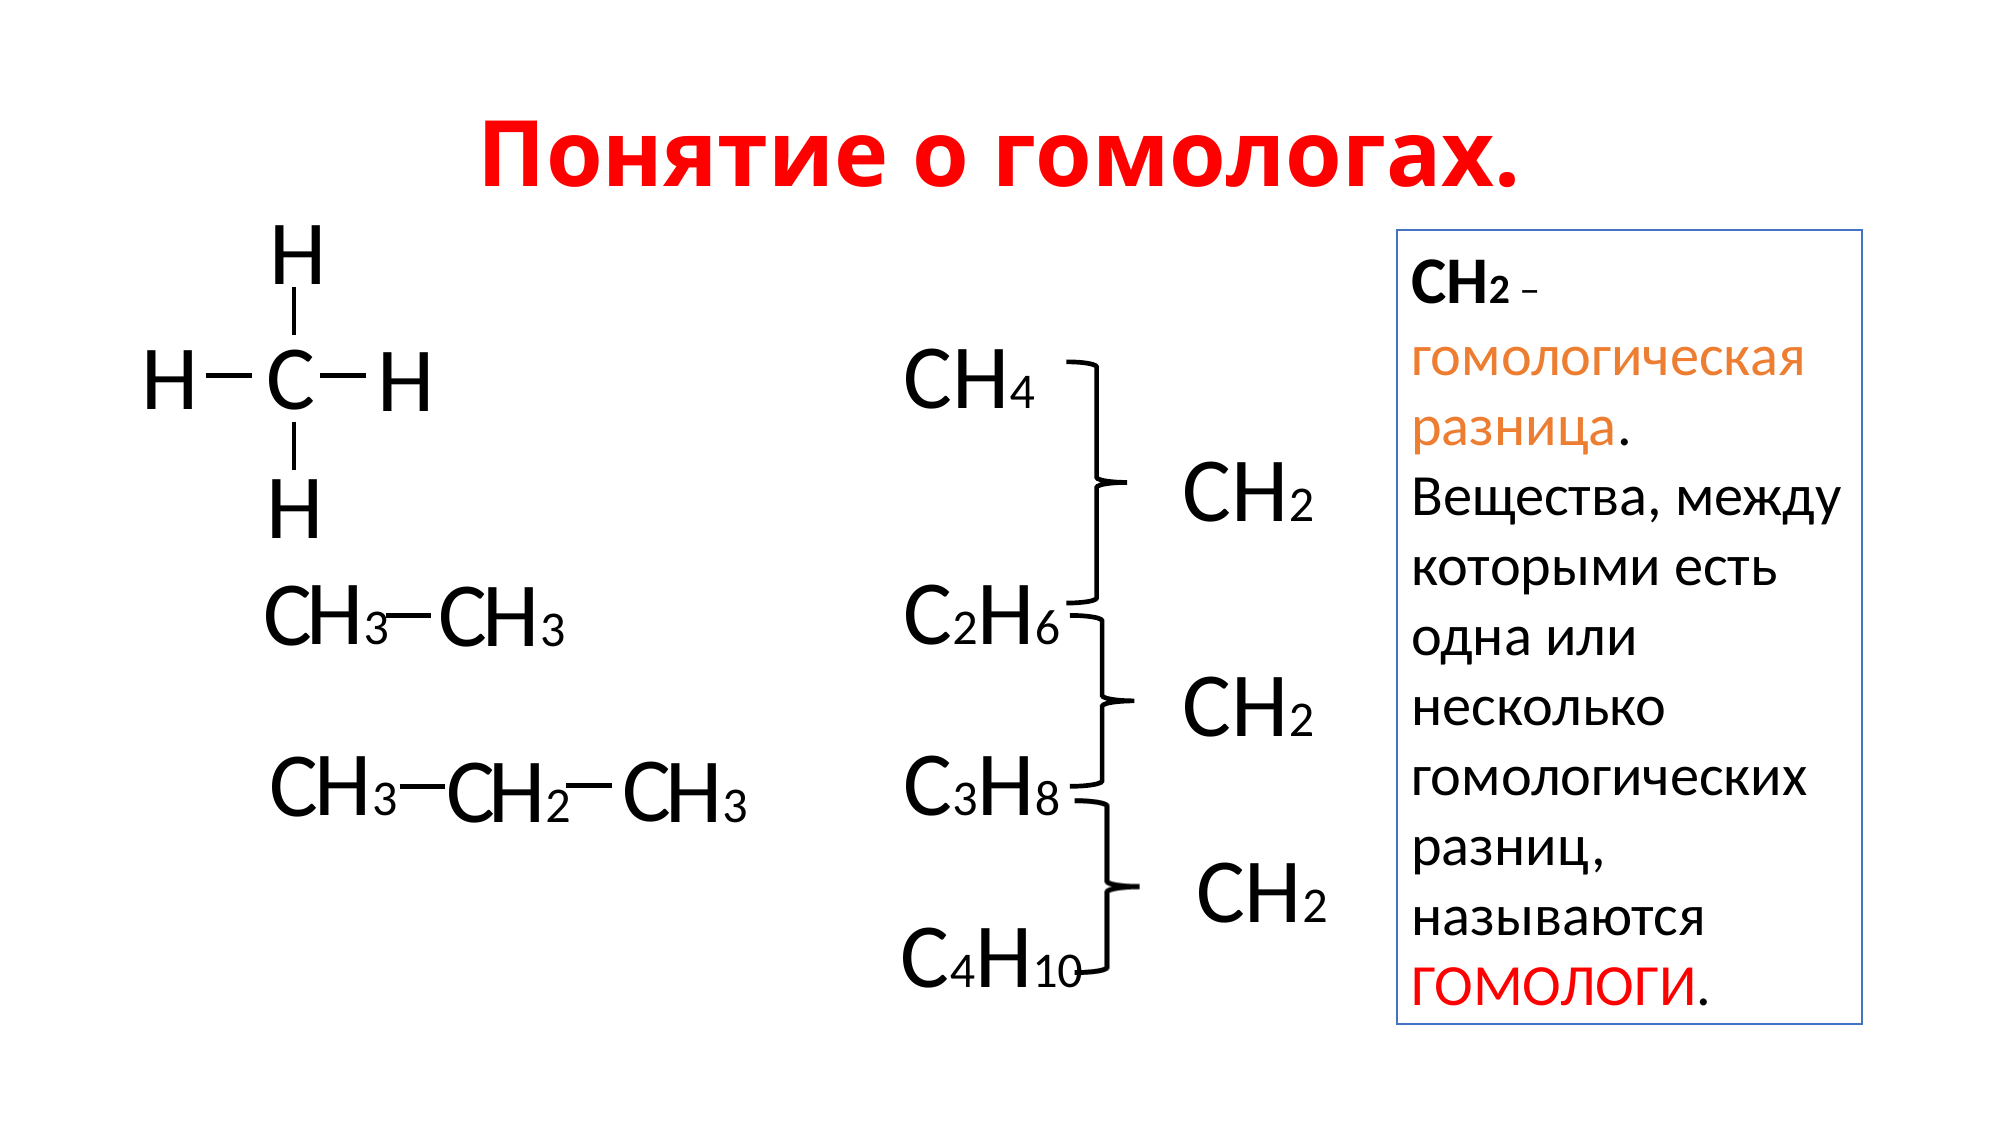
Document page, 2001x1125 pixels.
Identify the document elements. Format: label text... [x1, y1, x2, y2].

text_box С [607, 722, 700, 848]
text_box Н3 [291, 545, 406, 671]
text_box С [423, 547, 468, 673]
title Понятие о гомологах. [137, 47, 1863, 266]
text_box Н3 [650, 723, 765, 848]
text_box СН2 – гомологическая разница. Вещества, между которыми есть одна или несколько гомологических разниц, называются ГОМОЛОГИ. [1396, 229, 1863, 1025]
text_box Н2 [473, 723, 587, 849]
text_box СН2 [1181, 823, 1344, 949]
text_box [1066, 361, 1128, 604]
text_box Н [126, 310, 218, 436]
text_box С2Н6 [888, 545, 1078, 670]
text_box Н3 [468, 547, 582, 673]
text_box [1069, 614, 1135, 787]
text_box С [248, 546, 291, 671]
text_box Н3 [300, 716, 414, 842]
text_box Н [363, 312, 455, 437]
text_box Н [254, 185, 344, 311]
text_box СН4 [888, 309, 1067, 435]
text_box С [431, 723, 473, 848]
text_box С [254, 717, 346, 843]
text_box С4Н10 [885, 888, 1099, 1014]
text_box СН2 [1167, 637, 1344, 763]
text_box С [252, 310, 344, 436]
text_box СН2 [1167, 422, 1344, 547]
picture [1074, 798, 1142, 975]
text_box Н [251, 439, 343, 564]
text_box С3Н8 [888, 716, 1078, 842]
